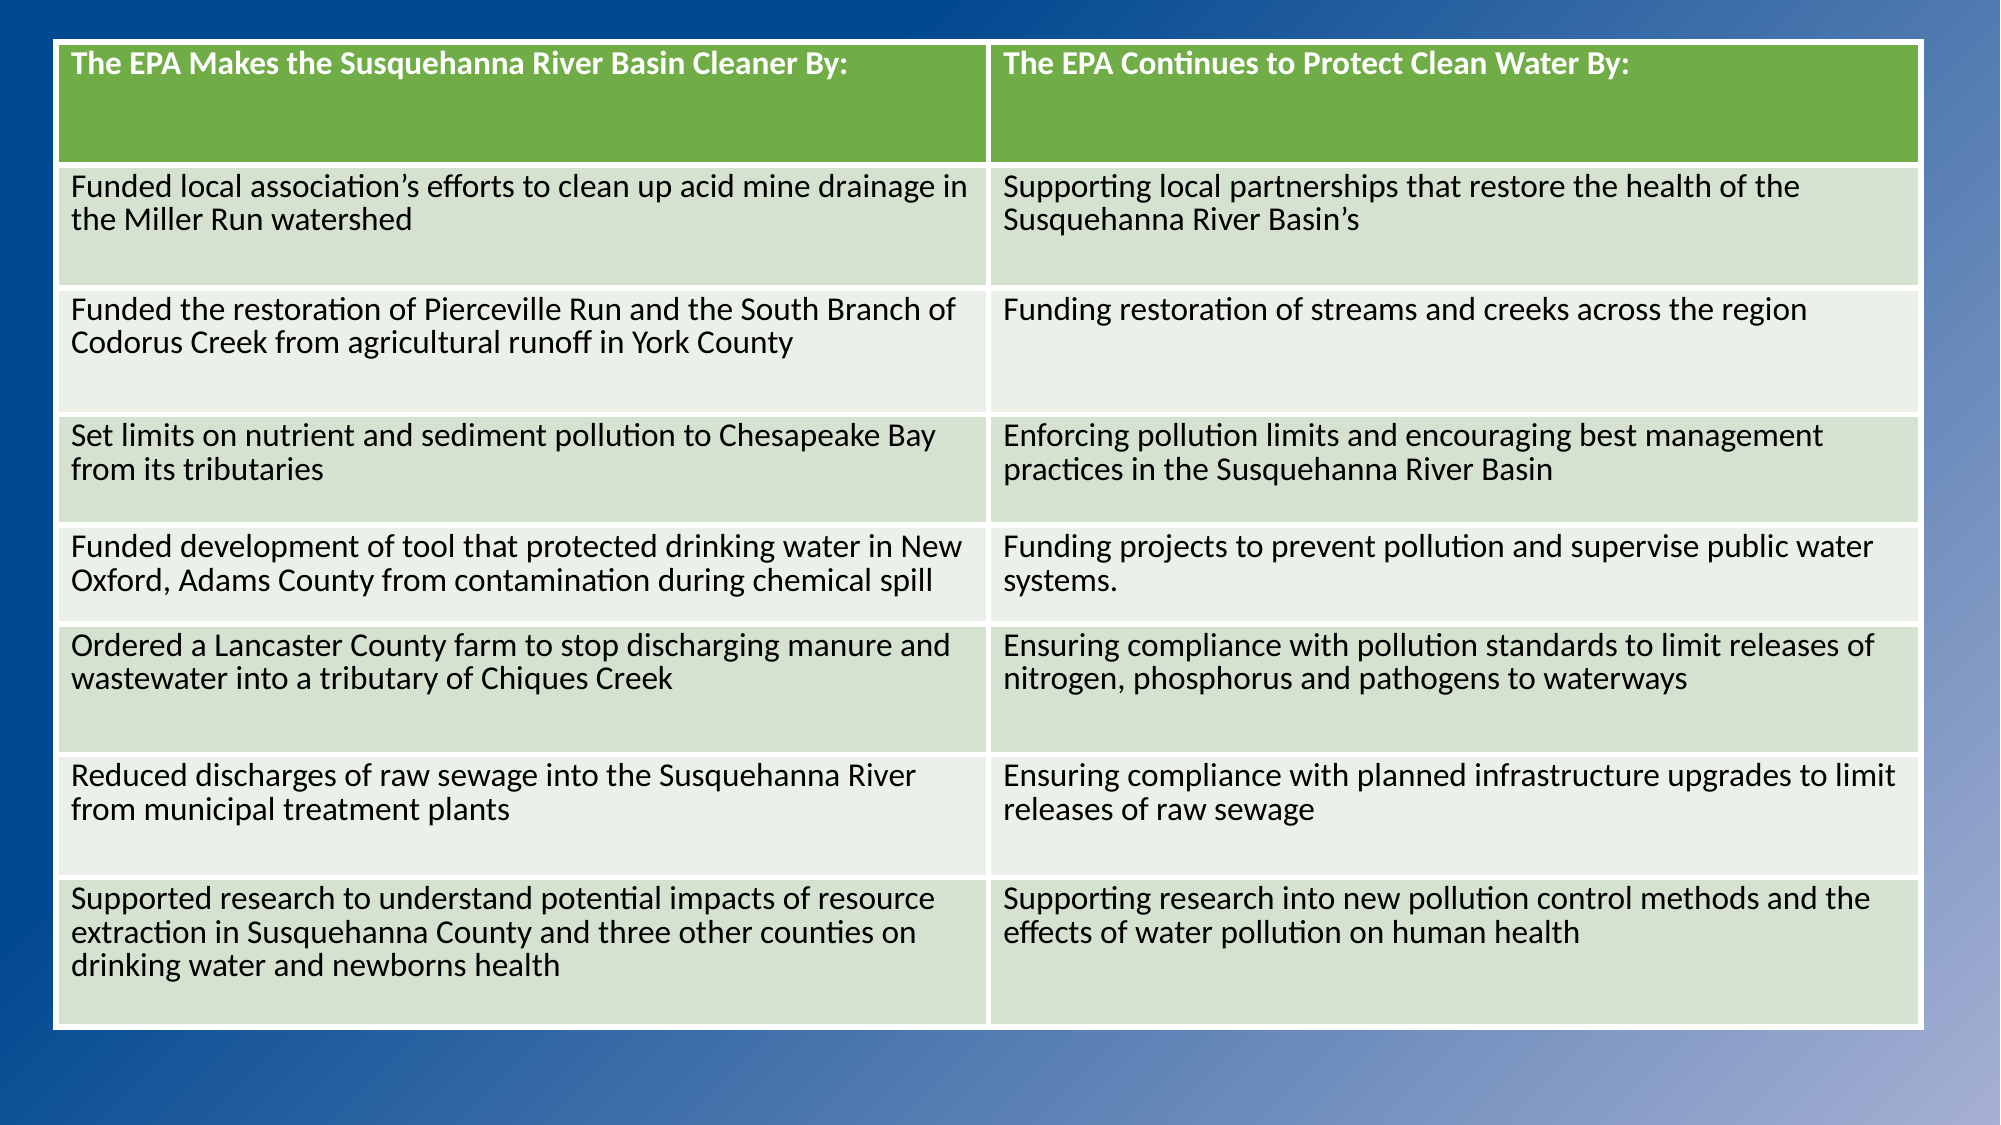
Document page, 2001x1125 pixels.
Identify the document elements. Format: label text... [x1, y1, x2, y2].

table_cell Funded development of tool that protected drinking water in New Oxford, Adams County from contamination during chemical spill [59, 528, 986, 621]
table_cell Ordered a Lancaster County farm to stop discharging manure and wastewater into a tributary of Chiques Creek [59, 627, 986, 752]
table_header The EPA Continues to Protect Clean Water By: [991, 45, 1918, 162]
table_cell Supporting local partnerships that restore the health of the Susquehanna River Basin’s [991, 168, 1918, 285]
table_cell Reduced discharges of raw sewage into the Susquehanna River from municipal treatment plants [59, 757, 986, 875]
table_cell Funding projects to prevent pollution and supervise public water systems. [991, 528, 1918, 621]
table_cell Funding restoration of streams and creeks across the region [991, 291, 1918, 412]
table_cell Funded local association’s efforts to clean up acid mine drainage in the Miller Run watershed [59, 168, 986, 285]
table_cell Supporting research into new pollution control methods and the effects of water pollution on human health [991, 880, 1918, 1024]
table_header The EPA Makes the Susquehanna River Basin Cleaner By: [59, 45, 986, 162]
table_cell Set limits on nutrient and sediment pollution to Chesapeake Bay from its tributaries [59, 417, 986, 522]
table_cell Ensuring compliance with planned infrastructure upgrades to limit releases of raw sewage [991, 757, 1918, 875]
table_cell Funded the restoration of Pierceville Run and the South Branch of Codorus Creek from agricultural runoff in York County [59, 291, 986, 412]
table_cell Enforcing pollution limits and encouraging best management practices in the Susquehanna River Basin [991, 417, 1918, 522]
table_cell Ensuring compliance with pollution standards to limit releases of nitrogen, phosphorus and pathogens to waterways [991, 627, 1918, 752]
table_cell Supported research to understand potential impacts of resource extraction in Susquehanna County and three other counties on drinking water and newborns health [59, 880, 986, 1024]
